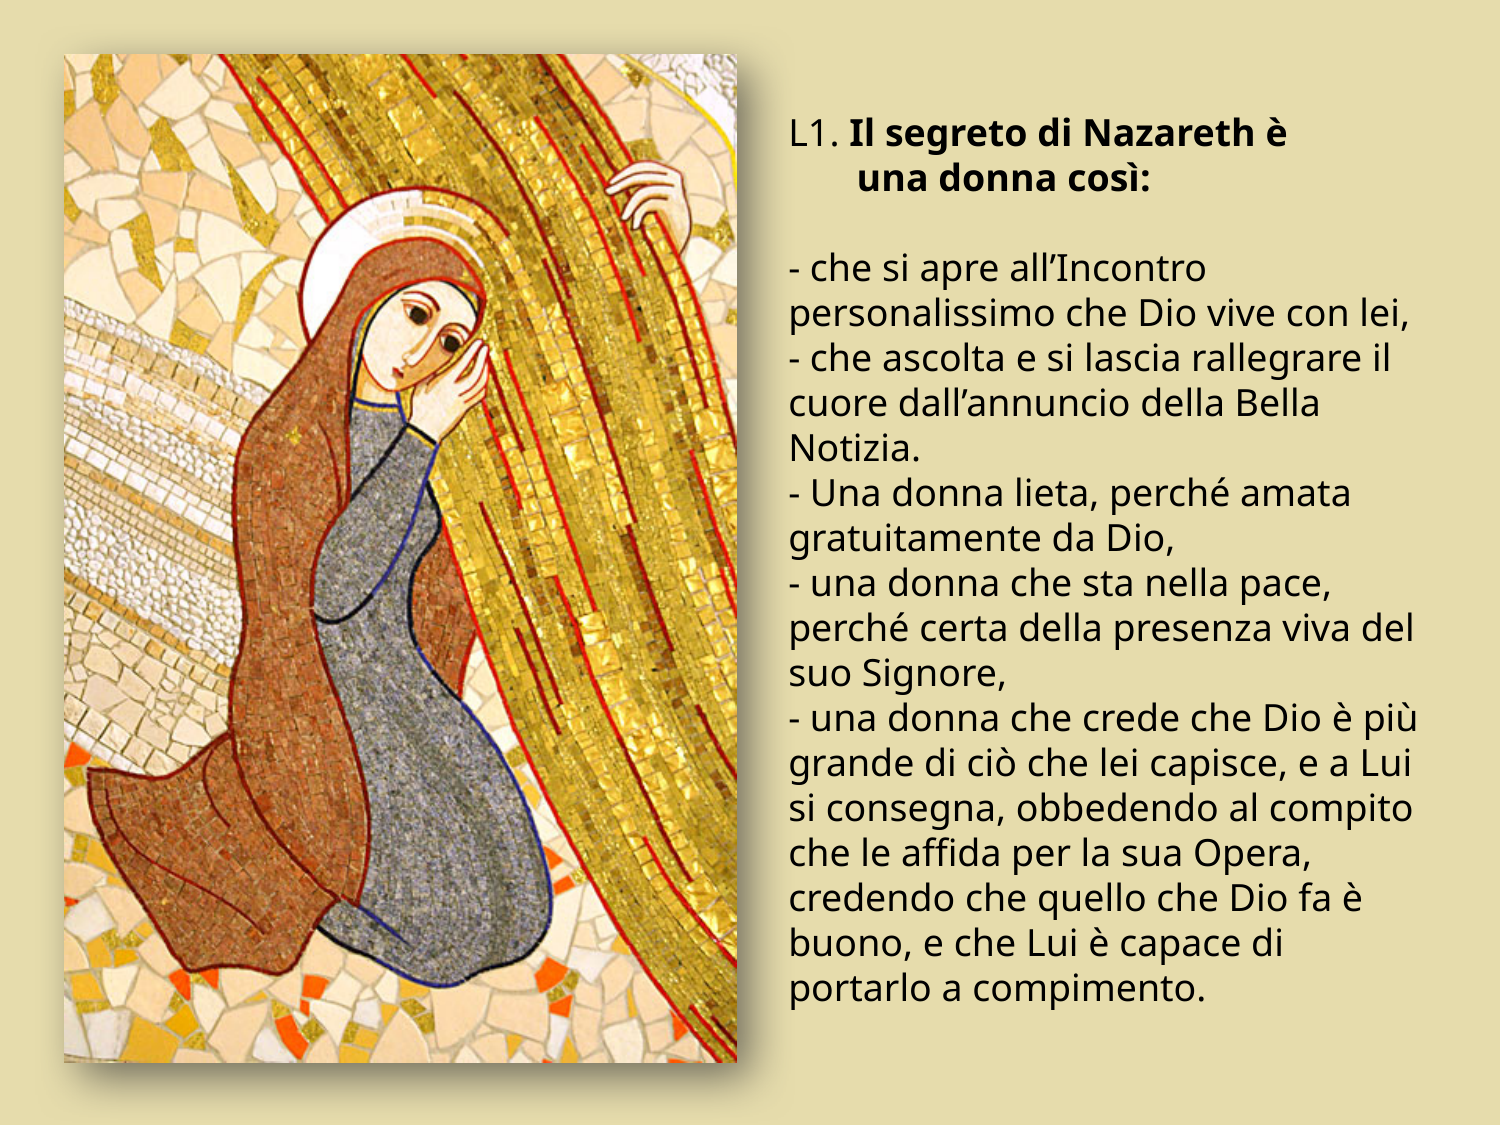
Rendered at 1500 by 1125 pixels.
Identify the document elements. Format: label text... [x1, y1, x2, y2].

picture [64, 54, 737, 1063]
text_box L1. Il segreto di Nazareth è una donna così: - che si apre all’Incontro personalissimo che Dio vive con lei, - che ascolta e si lascia rallegrare il cuore dall’annuncio della Bella Notizia. - Una donna lieta, perché amata gratuitamente da Dio, - una donna che sta nella pace, perché certa della presenza viva del suo Signore, - una donna che crede che Dio è più grande di ciò che lei capisce, e a Lui si consegna, obbedendo al compito che le affida per la sua Opera, credendo che quello che Dio fa è buono, e che Lui è capace di portarlo a compimento. [787, 101, 1447, 1017]
